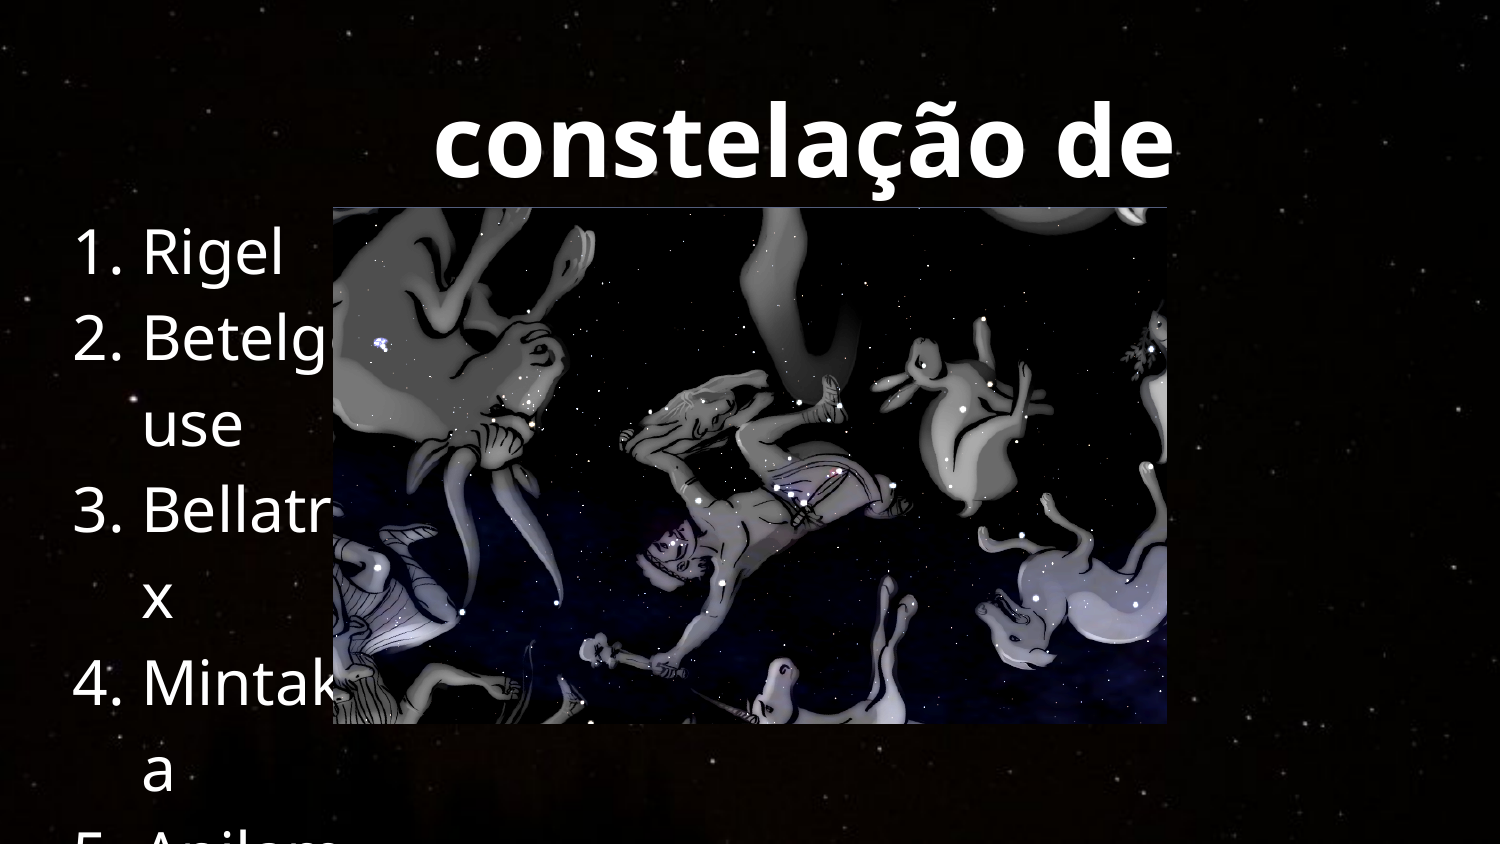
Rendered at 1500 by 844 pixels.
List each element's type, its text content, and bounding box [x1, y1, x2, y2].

picture [0, 0, 1500, 844]
title constelação de órion [0, 44, 1366, 139]
list Rigel Betelgeuse Bellatrix Mintaka Anilam Alnitak [51, 185, 384, 746]
